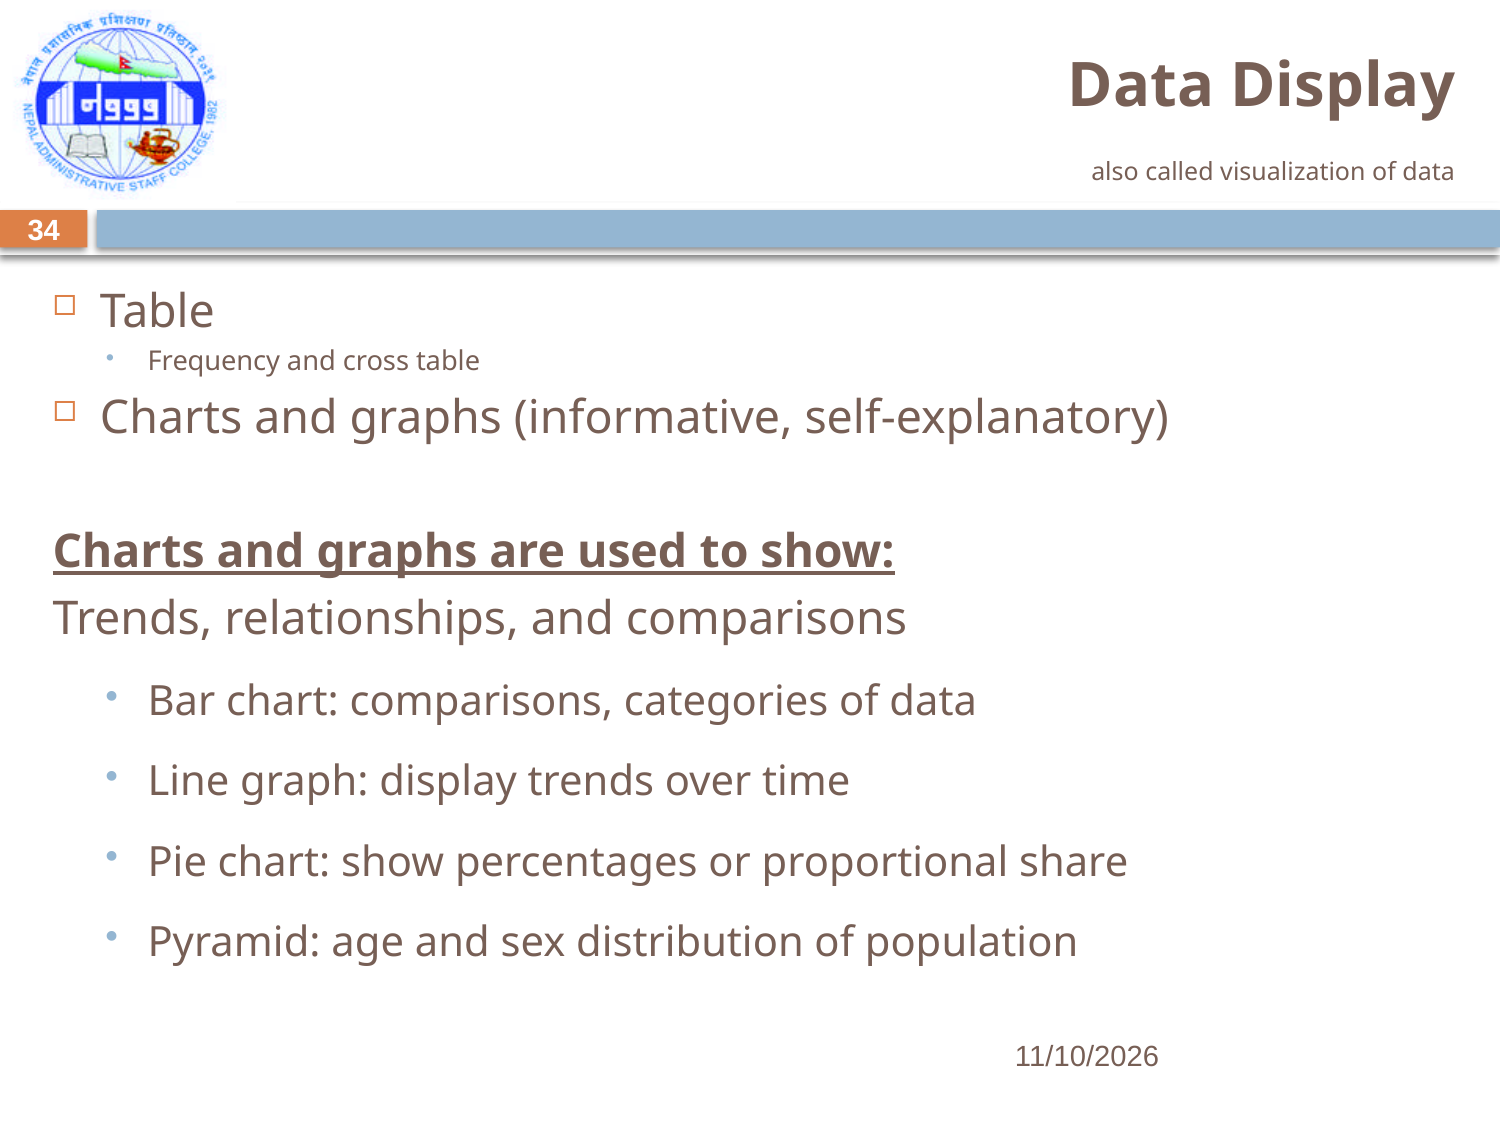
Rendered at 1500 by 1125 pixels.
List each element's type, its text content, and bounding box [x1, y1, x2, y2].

list Table Frequency and cross table Charts and graphs (informative, self-explanatory) Charts and graphs are used to show: Trends, relationships, and comparisons Bar chart: comparisons, categories of data Line graph: display trends over time Pie chart: show percentages or proportional share Pyramid: age and sex distribution of population [37, 262, 1476, 1075]
slide_number 34 [0, 208, 88, 249]
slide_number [999, 1025, 1438, 1085]
title Data Display also called visualization of data [218, 37, 1471, 200]
picture [1, 0, 236, 208]
